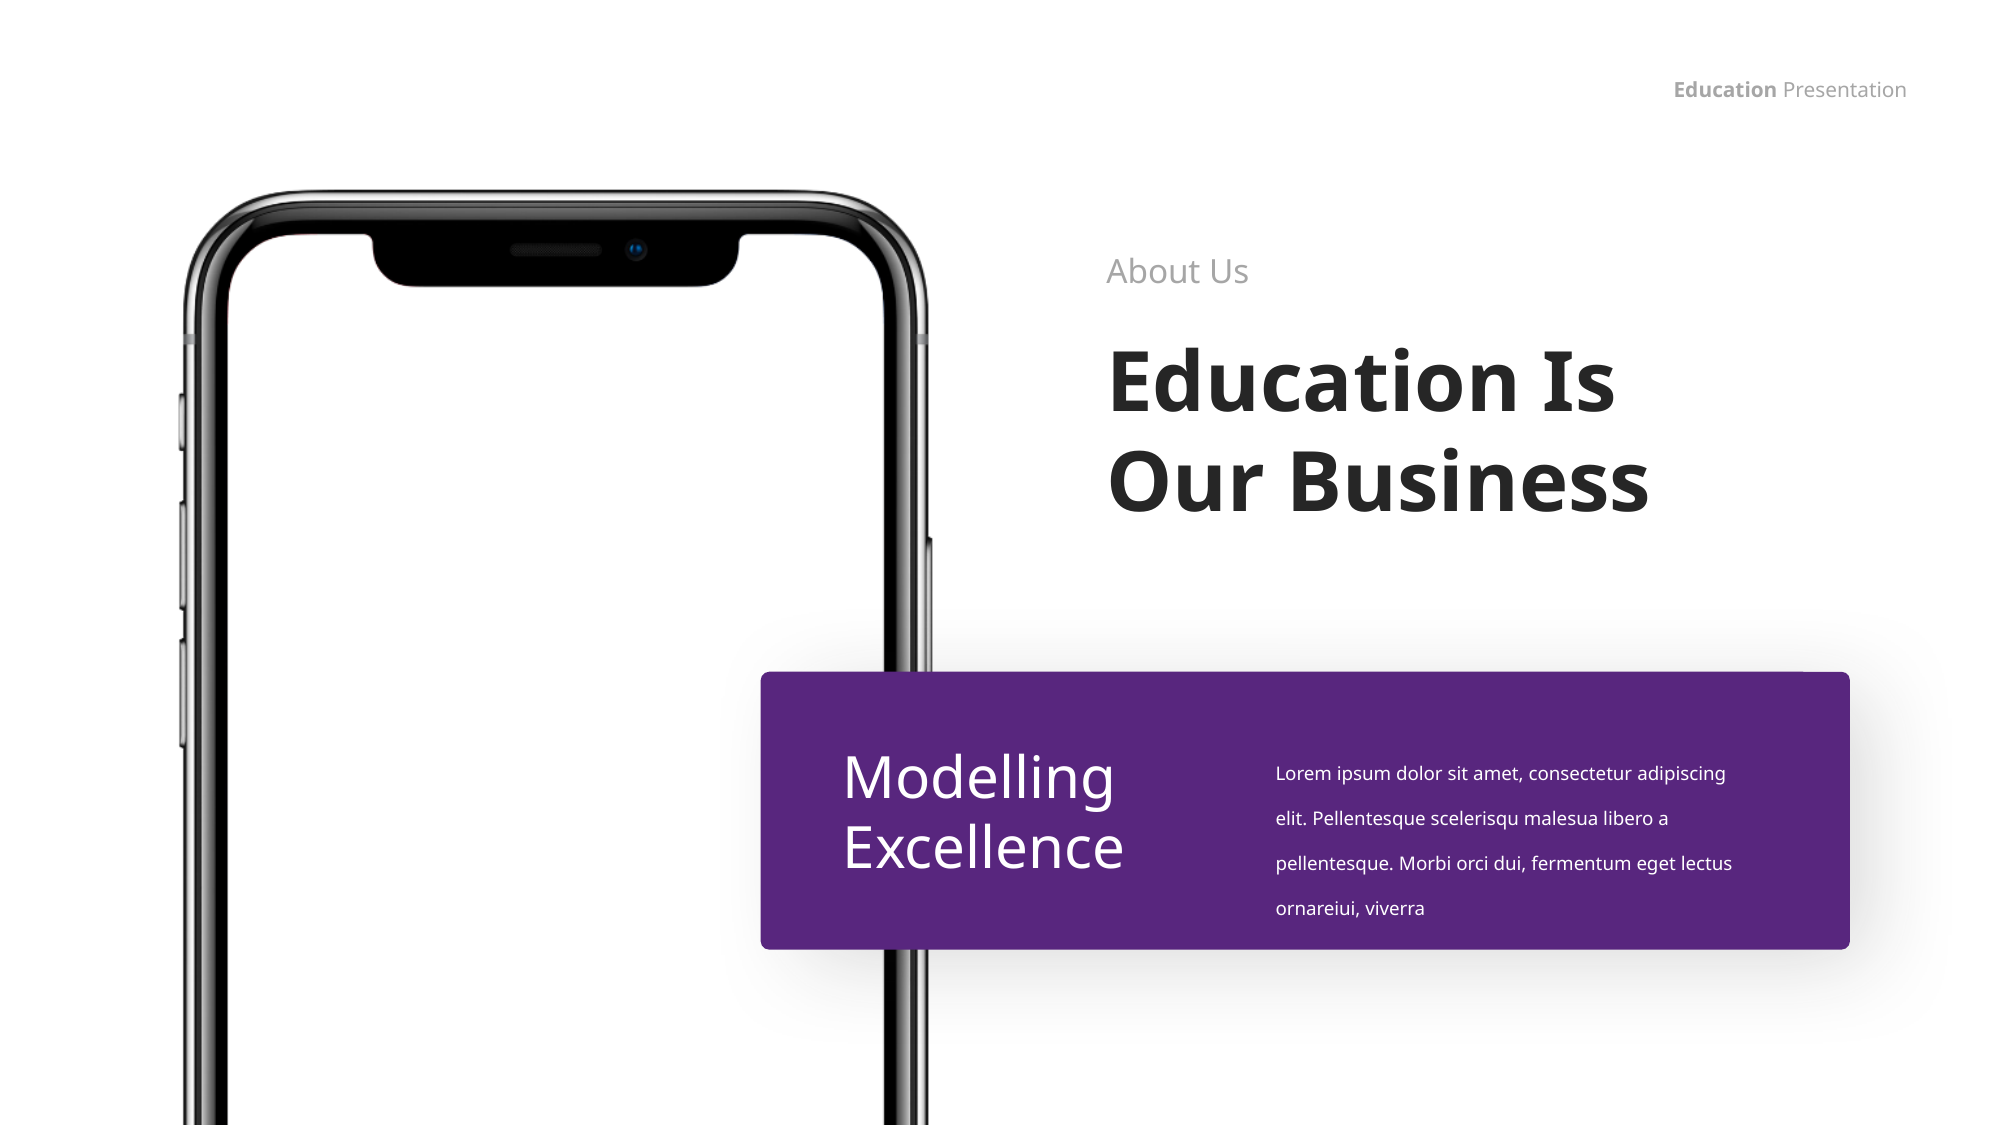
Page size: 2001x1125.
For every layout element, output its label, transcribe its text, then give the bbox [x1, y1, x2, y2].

picture [176, 185, 935, 1125]
text_box Modelling Excellence [935, 732, 1186, 888]
text_box Lorem ipsum dolor sit amet, consectetur adipiscing elit. Pellentesque scelerisqu malesua libero a pellentesque. Morbi orci dui, fermentum eget lectus ornareiui, viverra [1260, 732, 1775, 927]
text_box Education Presentation [1658, 69, 1922, 110]
text_box Education Is Our Business [1091, 320, 1747, 536]
text_box [935, 670, 1851, 951]
text_box About Us [1091, 242, 1280, 298]
